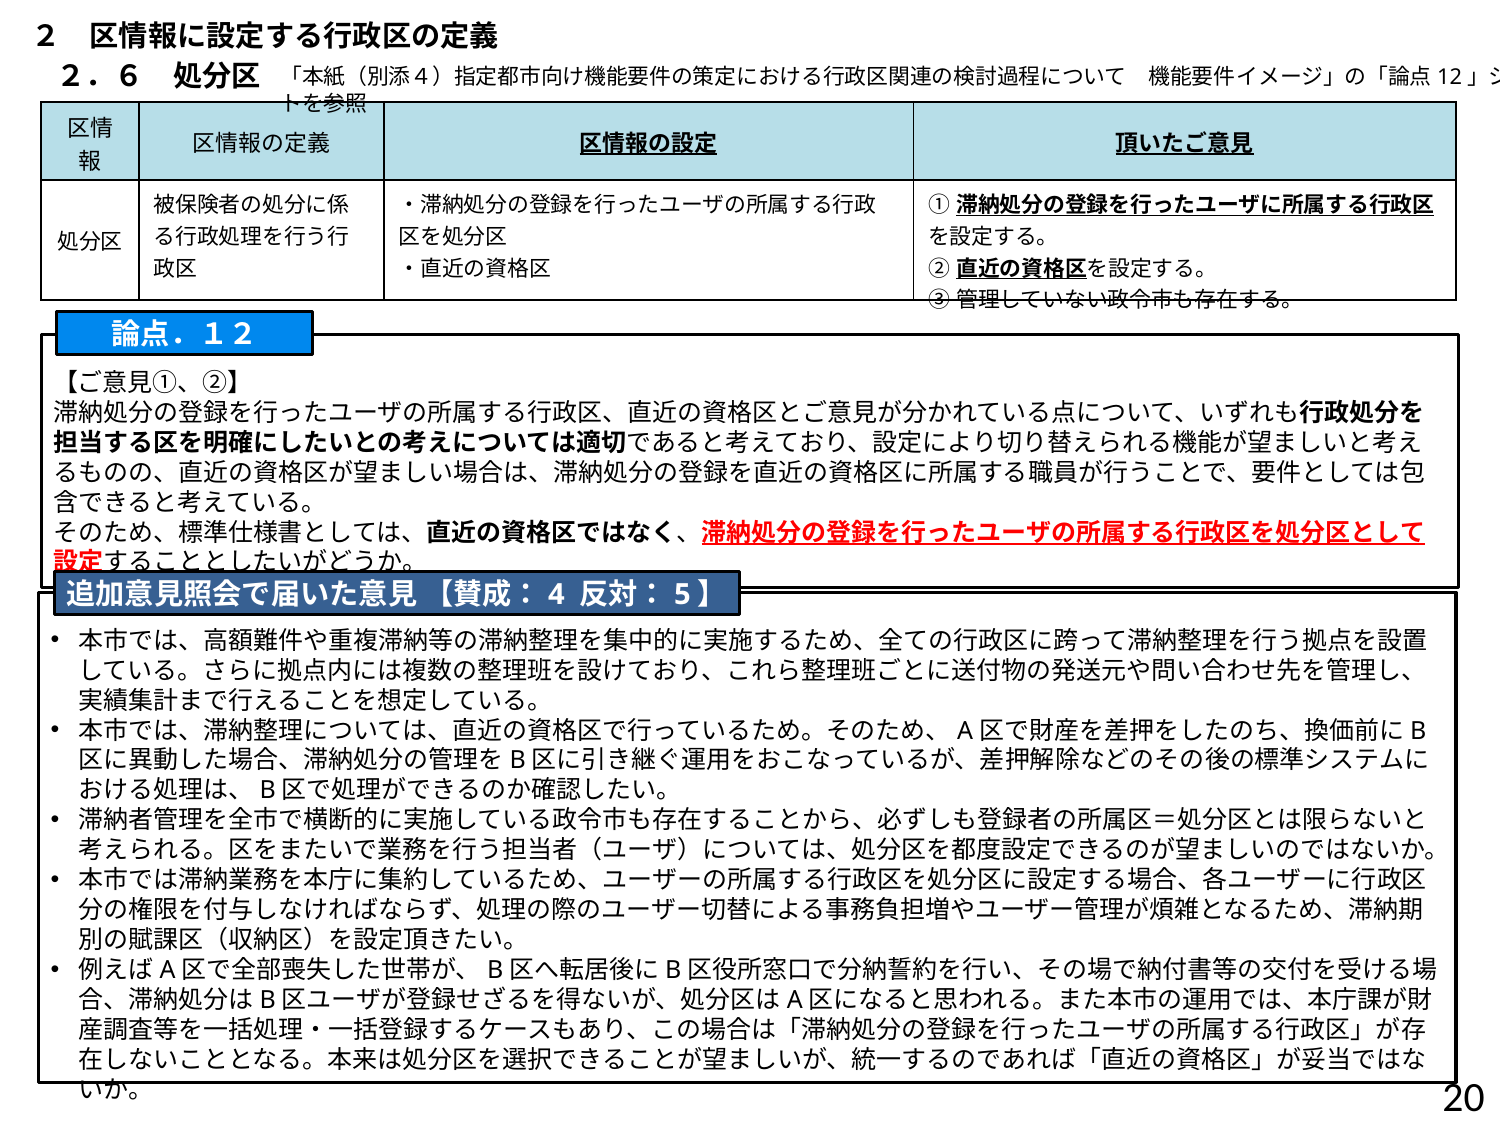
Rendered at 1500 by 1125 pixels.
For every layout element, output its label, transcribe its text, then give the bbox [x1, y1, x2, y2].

slide_number 19 [1149, 1065, 1500, 1125]
table_header 区情報の設定 [385, 103, 913, 179]
table_cell 被保険者の処分に係る行政処理を行う行政区 [140, 181, 383, 299]
text_box ２ 区情報に設定する行政区の定義 [16, 2, 1440, 49]
text_box ２．６ 処分区 [41, 42, 1464, 89]
text_box 【ご意見①、②】 滞納処分の登録を行ったユーザの所属する行政区、直近の資格区とご意見が分かれている点について、いずれも行政処分を担当する区を明確にしたいとの考えについては適切であると考えており、設定により切り替えられる機能が望ましいと考えるものの、直近の資格区が望ましい場合は、滞納処分の登録を直近の資格区に所属する職員が行うことで、要件としては包含できると考えている。 そのため、標準仕様書としては、直近の資格区ではなく、滞納処分の登録を行ったユーザの所属する行政区を処分区として設定することとしたいがどうか。 [41, 334, 1459, 588]
table_header 頂いたご意見 [914, 103, 1455, 179]
table_header 区情報 [42, 103, 138, 179]
table_header 区情報の定義 [140, 103, 383, 179]
table_cell 処分区 [42, 181, 138, 299]
text_box 本市では、高額難件や重複滞納等の滞納整理を集中的に実施するため、全ての行政区に跨って滞納整理を行う拠点を設置している。さらに拠点内には複数の整理班を設けており、これら整理班ごとに送付物の発送元や問い合わせ先を管理し、実績集計まで行えることを想定している。 本市では、滞納整理については、直近の資格区で行っているため。そのため、A区で財産を差押をしたのち、換価前にB区に異動した場合、滞納処分の管理をB区に引き継ぐ運用をおこなっているが、差押解除などのその後の標準システムにおける処理は、B区で処理ができるのか確認したい。 滞納者管理を全市で横断的に実施している政令市も存在することから、必ずしも登録者の所属区＝処分区とは限らないと考えられる。区をまたいで業務を行う担当者（ユーザ）については、処分区を都度設定できるのが望ましいのではないか。 本市では滞納業務を本庁に集約しているため、ユーザーの所属する行政区を処分区に設定する場合、各ユーザーに行政区分の権限を付与しなければならず、処理の際のユーザー切替による事務負担増やユーザー管理が煩雑となるため、滞納期別の賦課区（収納区）を設定頂きたい。 例えばA区で全部喪失した世帯が、B区へ転居後にB区役所窓口で分納誓約を行い、その場で納付書等の交付を受ける場合、滞納処分はB区ユーザが登録せざるを得ないが、処分区はA区になると思われる。また本市の運用では、本庁課が財産調査等を一括処理・一括登録するケースもあり、この場合は「滞納処分の登録を行ったユーザの所属する行政区」が存在しないこととなる。本来は処分区を選択できることが望ましいが、統一するのであれば「直近の資格区」が妥当ではないか。 [38, 592, 1457, 1083]
text_box 「本紙（別添４）指定都市向け機能要件の策定における行政区関連の検討過程について 機能要件イメージ」の「論点12」シートを参照 [265, 48, 1500, 91]
text_box 論点．１２ [55, 309, 315, 356]
text_box 追加意見照会で届いた意見 【賛成：4 反対：5】 [52, 569, 741, 616]
table_cell ①滞納処分の登録を行ったユーザに所属する行政区を設定する。 ②直近の資格区を設定する。 ③管理していない政令市も存在する。 [914, 181, 1455, 299]
table_cell ・滞納処分の登録を行ったユーザの所属する行政区を処分区 ・直近の資格区 [385, 181, 913, 299]
